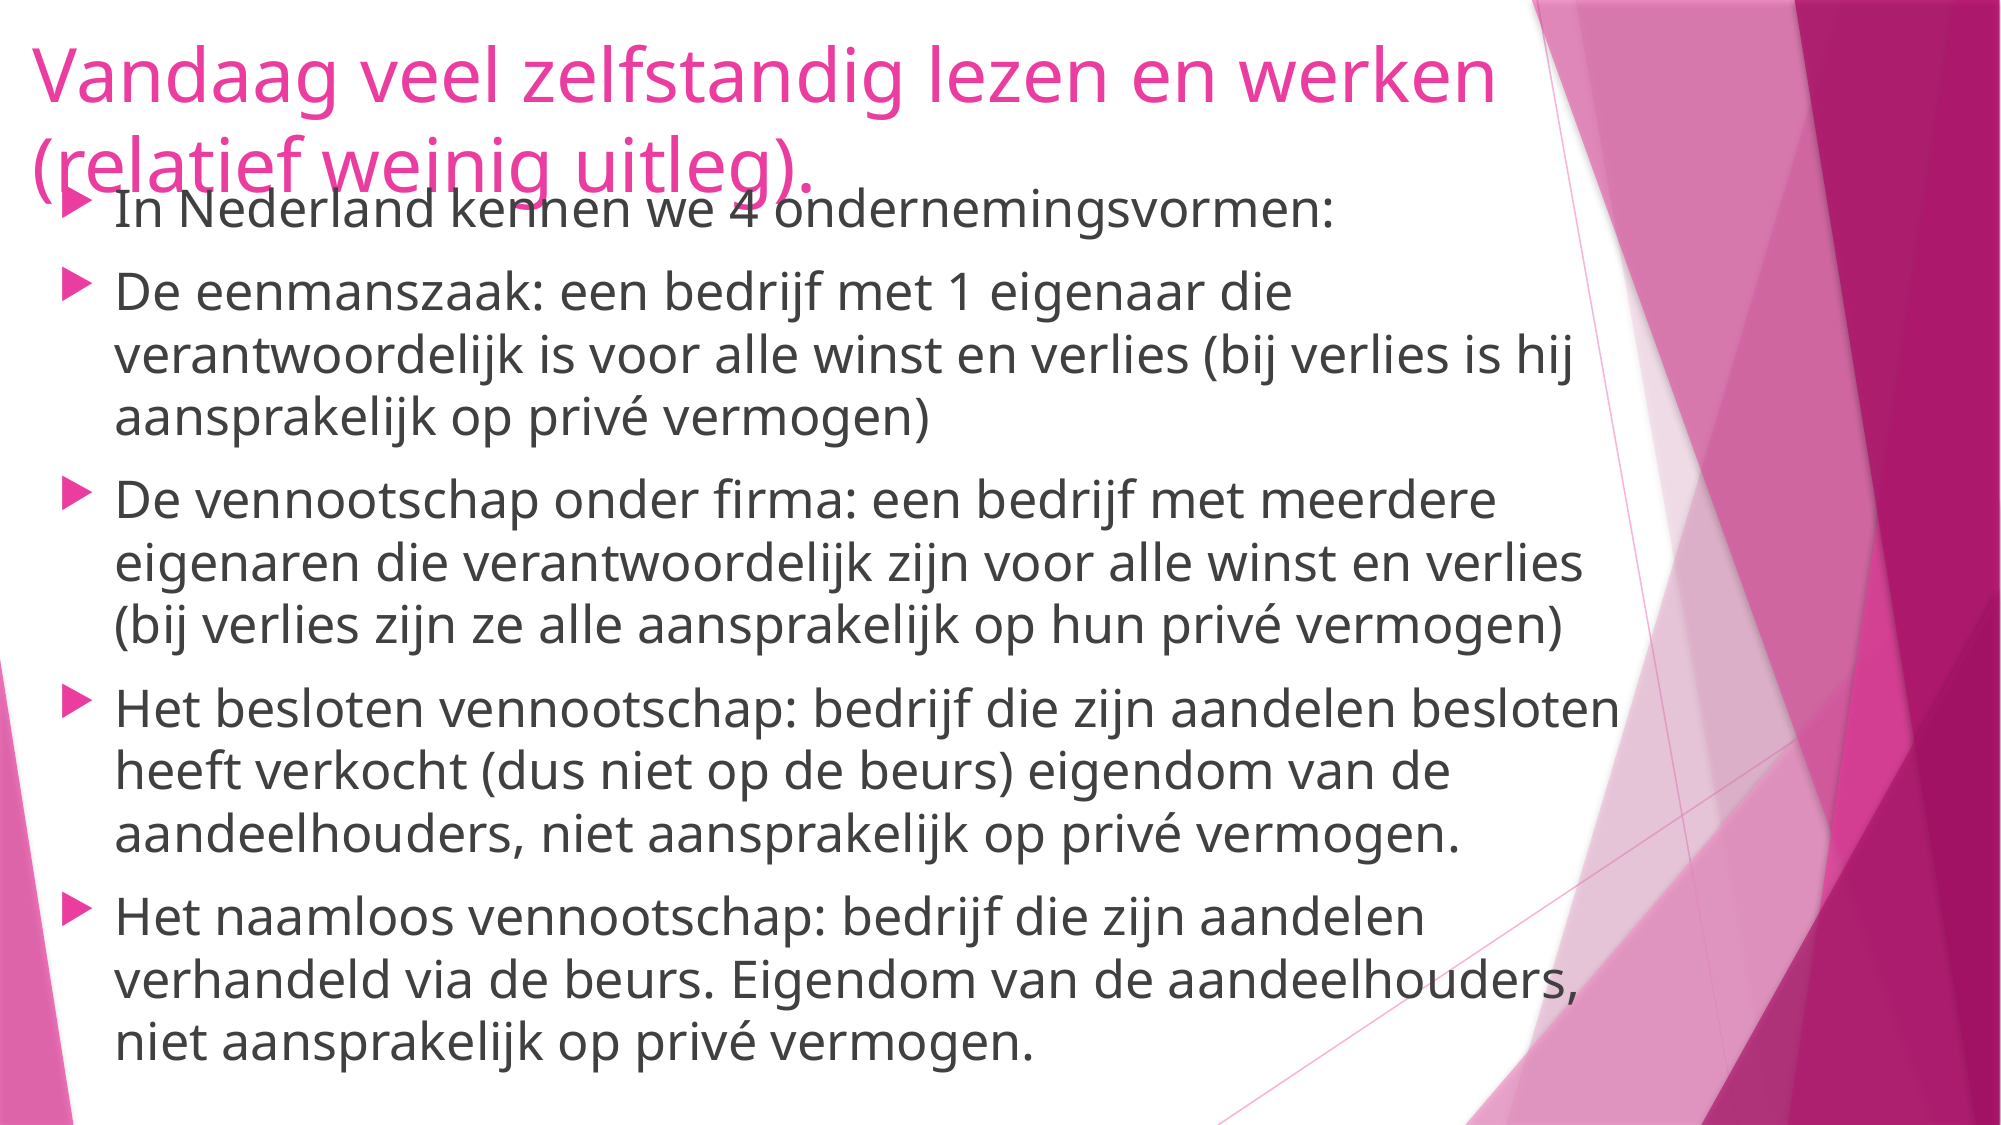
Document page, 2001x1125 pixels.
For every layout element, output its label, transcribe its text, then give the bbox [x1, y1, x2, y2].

title Vandaag veel zelfstandig lezen en werken (relatief weinig uitleg). [17, 19, 1522, 317]
list In Nederland kennen we 4 ondernemingsvormen: De eenmanszaak: een bedrijf met 1 eigenaar die verantwoordelijk is voor alle winst en verlies (bij verlies is hij aansprakelijk op privé vermogen) De vennootschap onder firma: een bedrijf met meerdere eigenaren die verantwoordelijk zijn voor alle winst en verlies (bij verlies zijn ze alle aansprakelijk op hun privé vermogen) Het besloten vennootschap: bedrijf die zijn aandelen besloten heeft verkocht (dus niet op de beurs) eigendom van de aandeelhouders, niet aansprakelijk op privé vermogen. Het naamloos vennootschap: bedrijf die zijn aandelen verhandeld via de beurs. Eigendom van de aandeelhouders, niet aansprakelijk op privé vermogen. [43, 167, 1664, 992]
